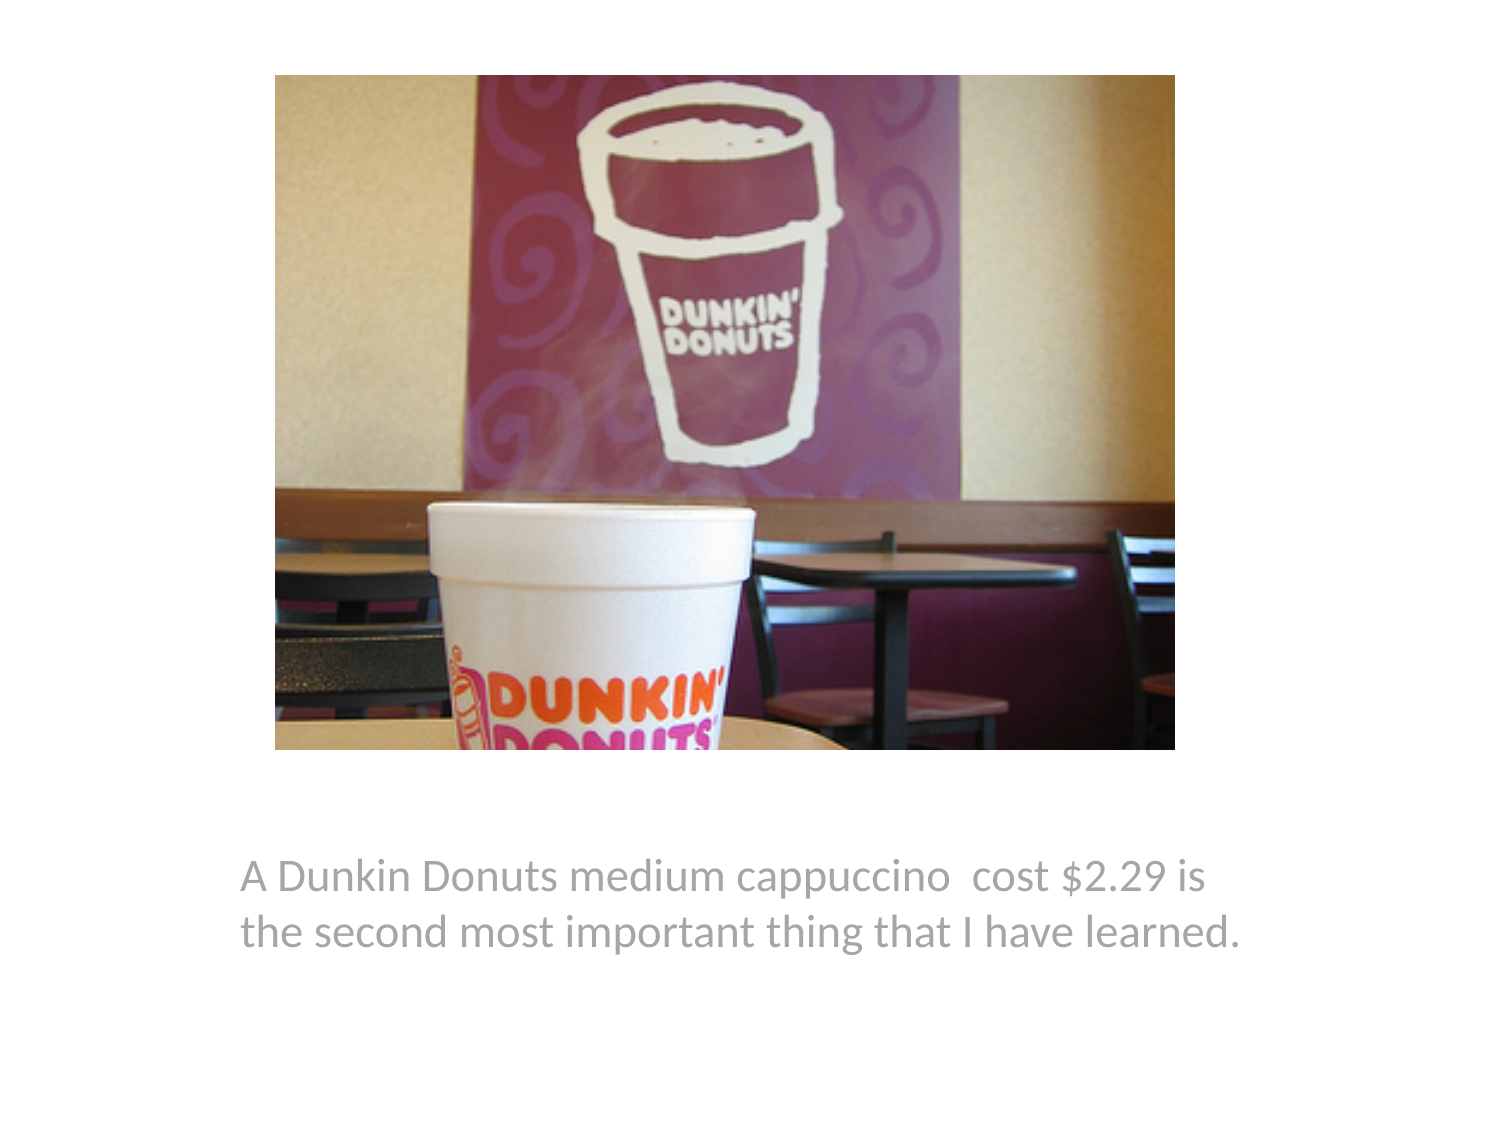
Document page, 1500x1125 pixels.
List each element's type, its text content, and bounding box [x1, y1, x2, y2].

list A Dunkin Donuts medium cappuccino cost $2.29 is the second most important thing that I have learned. [225, 837, 1275, 1013]
picture [274, 74, 1176, 751]
